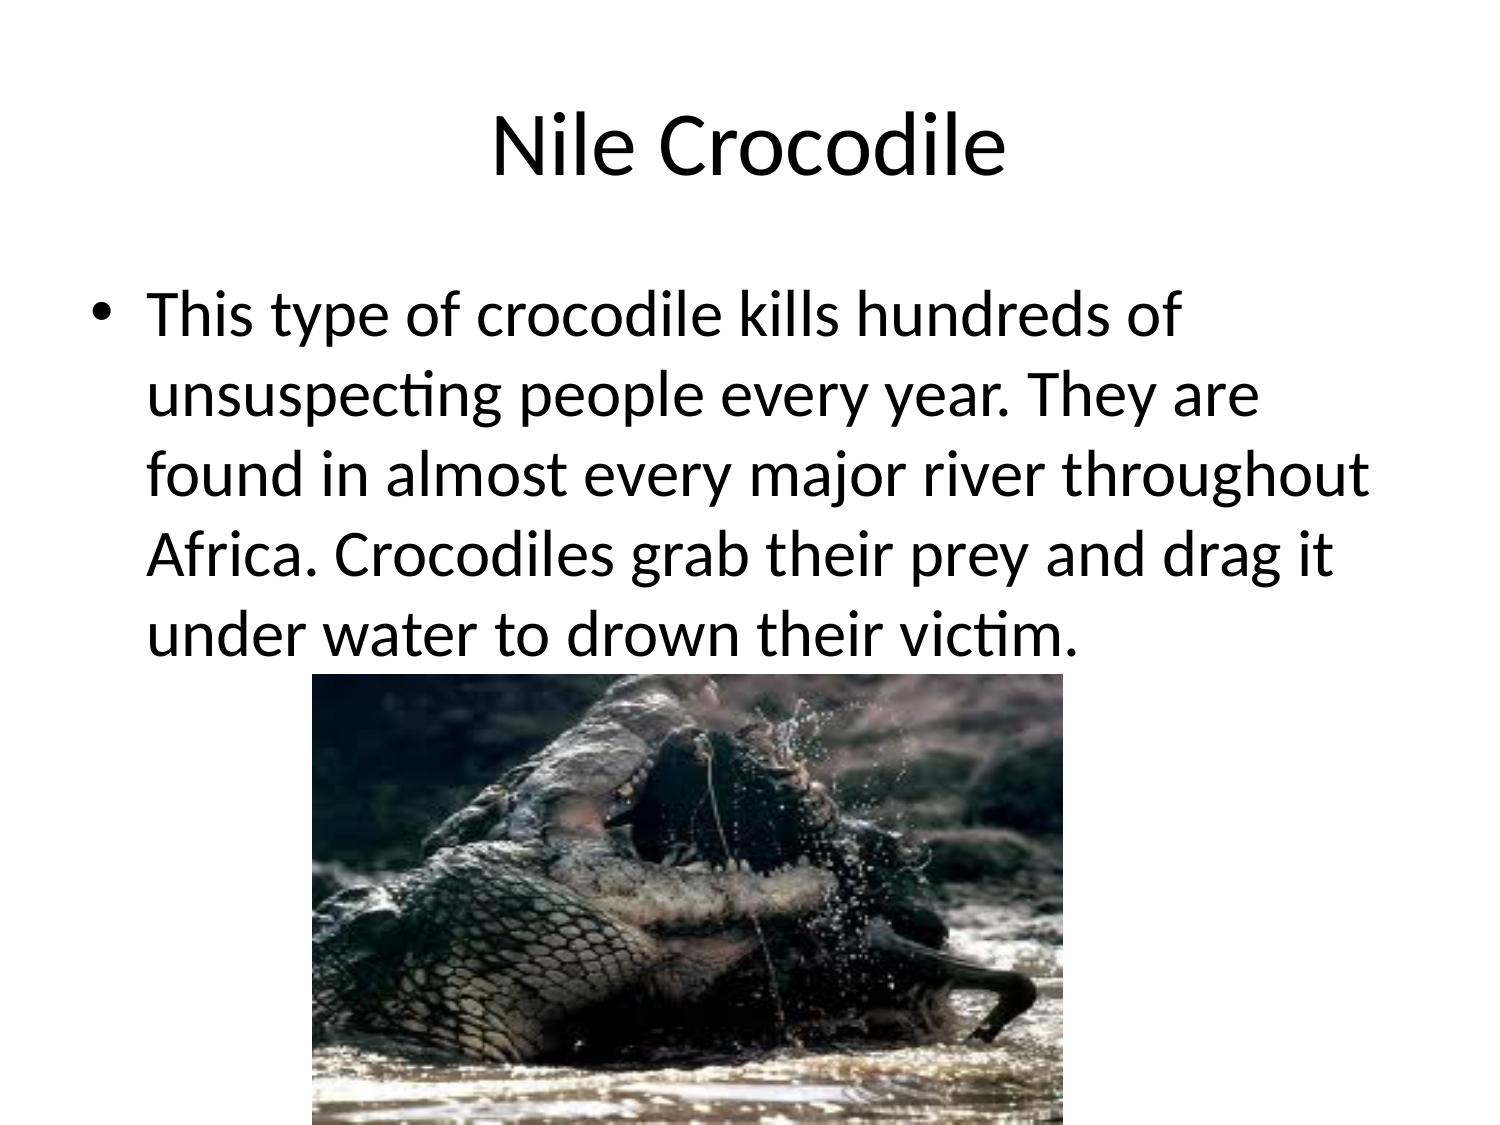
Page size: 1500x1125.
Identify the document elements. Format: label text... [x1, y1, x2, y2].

picture [312, 674, 1063, 1125]
list This type of crocodile kills hundreds of unsuspecting people every year. They are found in almost every major river throughout Africa. Crocodiles grab their prey and drag it under water to drown their victim. [75, 262, 1425, 1005]
title Nile Crocodile [75, 45, 1425, 233]
